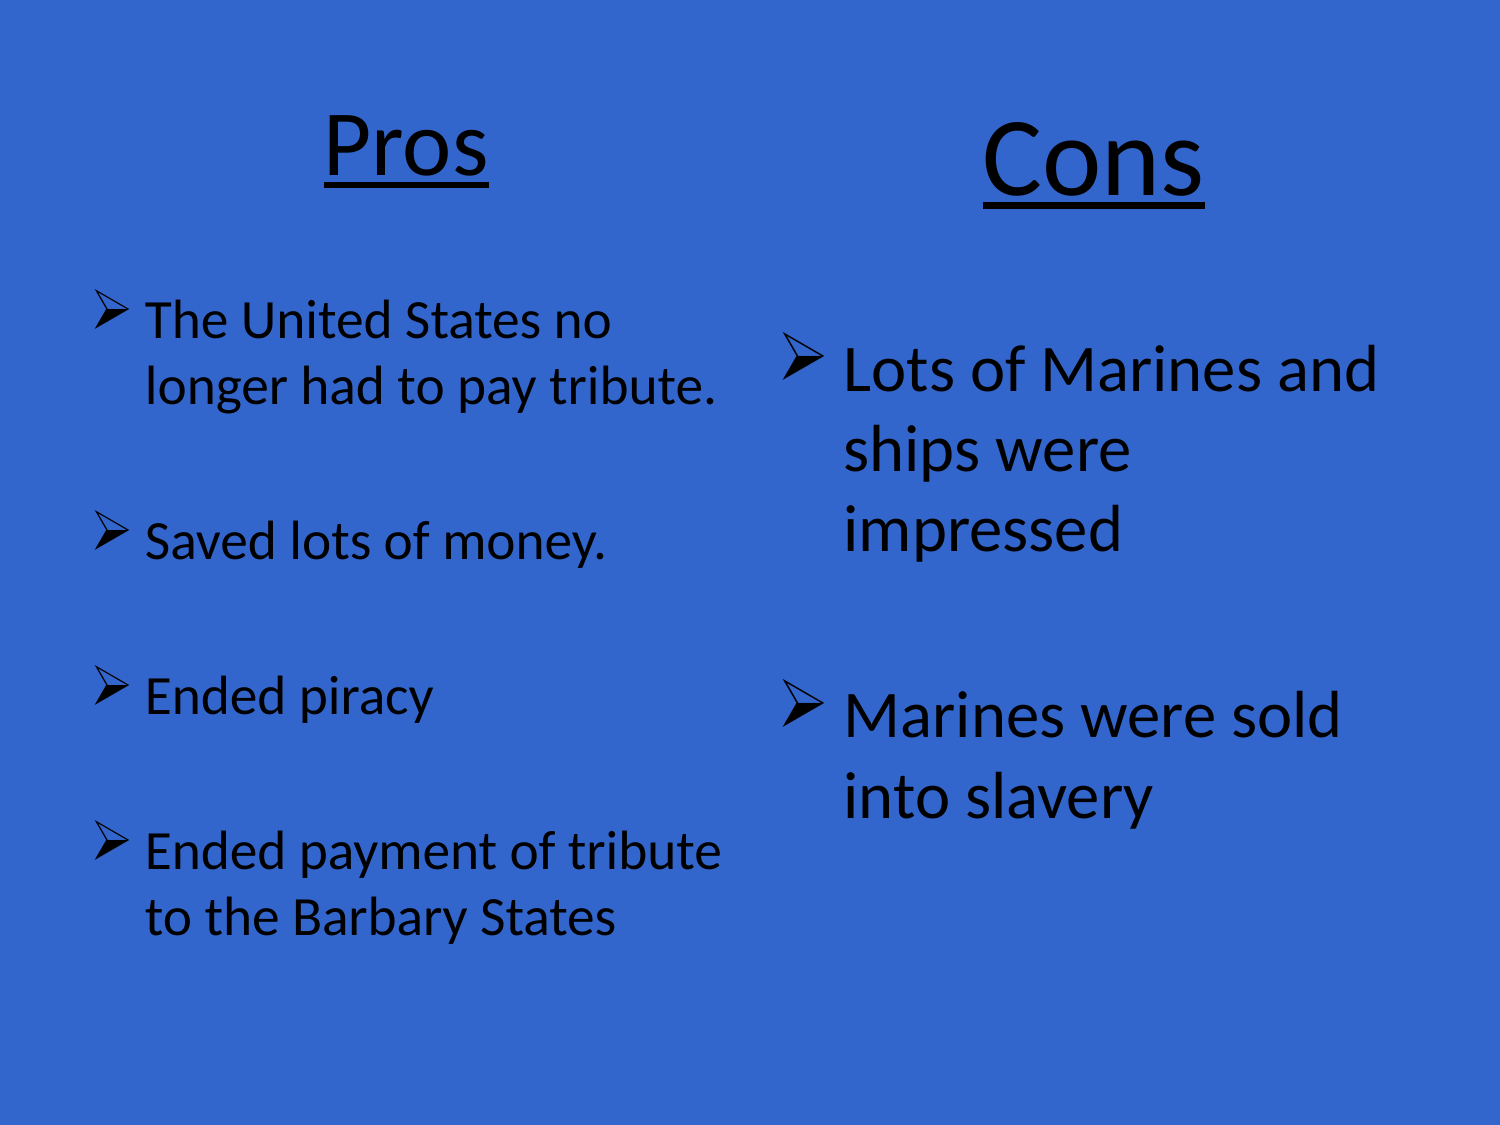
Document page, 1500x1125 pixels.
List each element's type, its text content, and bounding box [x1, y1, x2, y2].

list Cons Lots of Marines and ships were impressed Marines were sold into slavery [762, 75, 1425, 1005]
list Pros The United States no longer had to pay tribute. Saved lots of money. Ended piracy Ended payment of tribute to the Barbary States [75, 75, 738, 1005]
